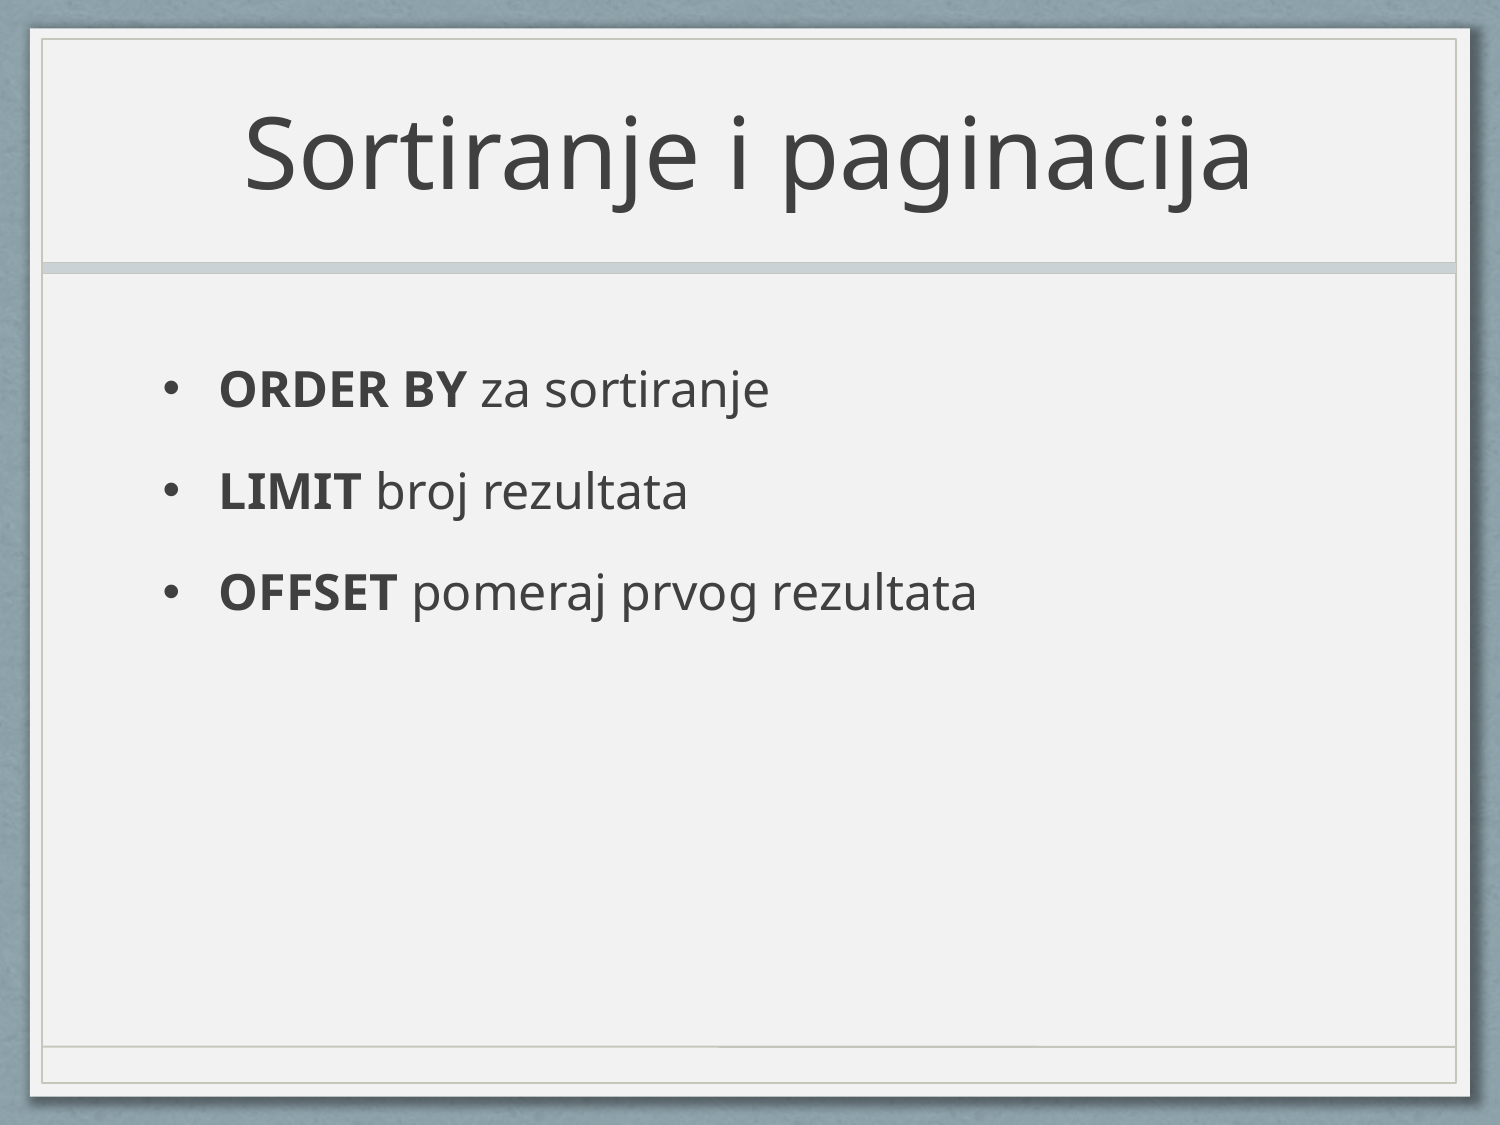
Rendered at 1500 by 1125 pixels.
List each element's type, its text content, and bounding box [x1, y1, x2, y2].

title Sortiranje i paginacija [147, 40, 1353, 260]
list ORDER BY za sortiranje LIMIT broj rezultata OFFSET pomeraj prvog rezultata [147, 350, 1353, 996]
